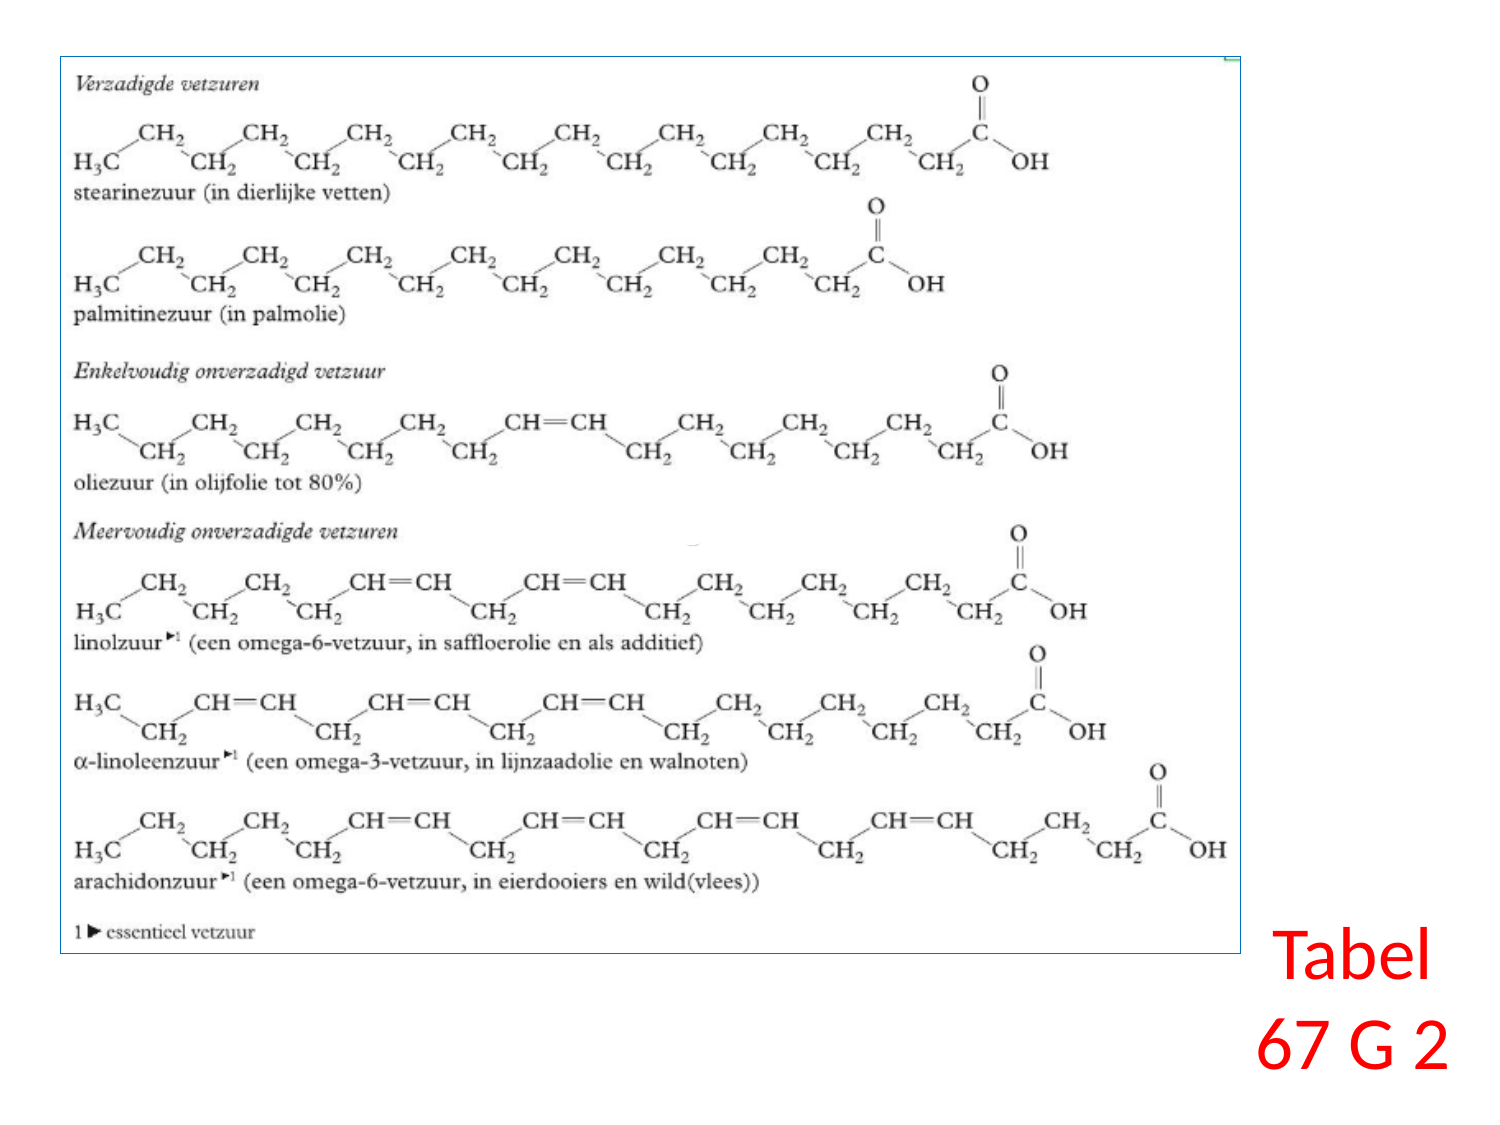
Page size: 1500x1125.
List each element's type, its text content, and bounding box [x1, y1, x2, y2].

text_box Tabel 67 G 2 [1240, 897, 1470, 1092]
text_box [59, 56, 1241, 954]
